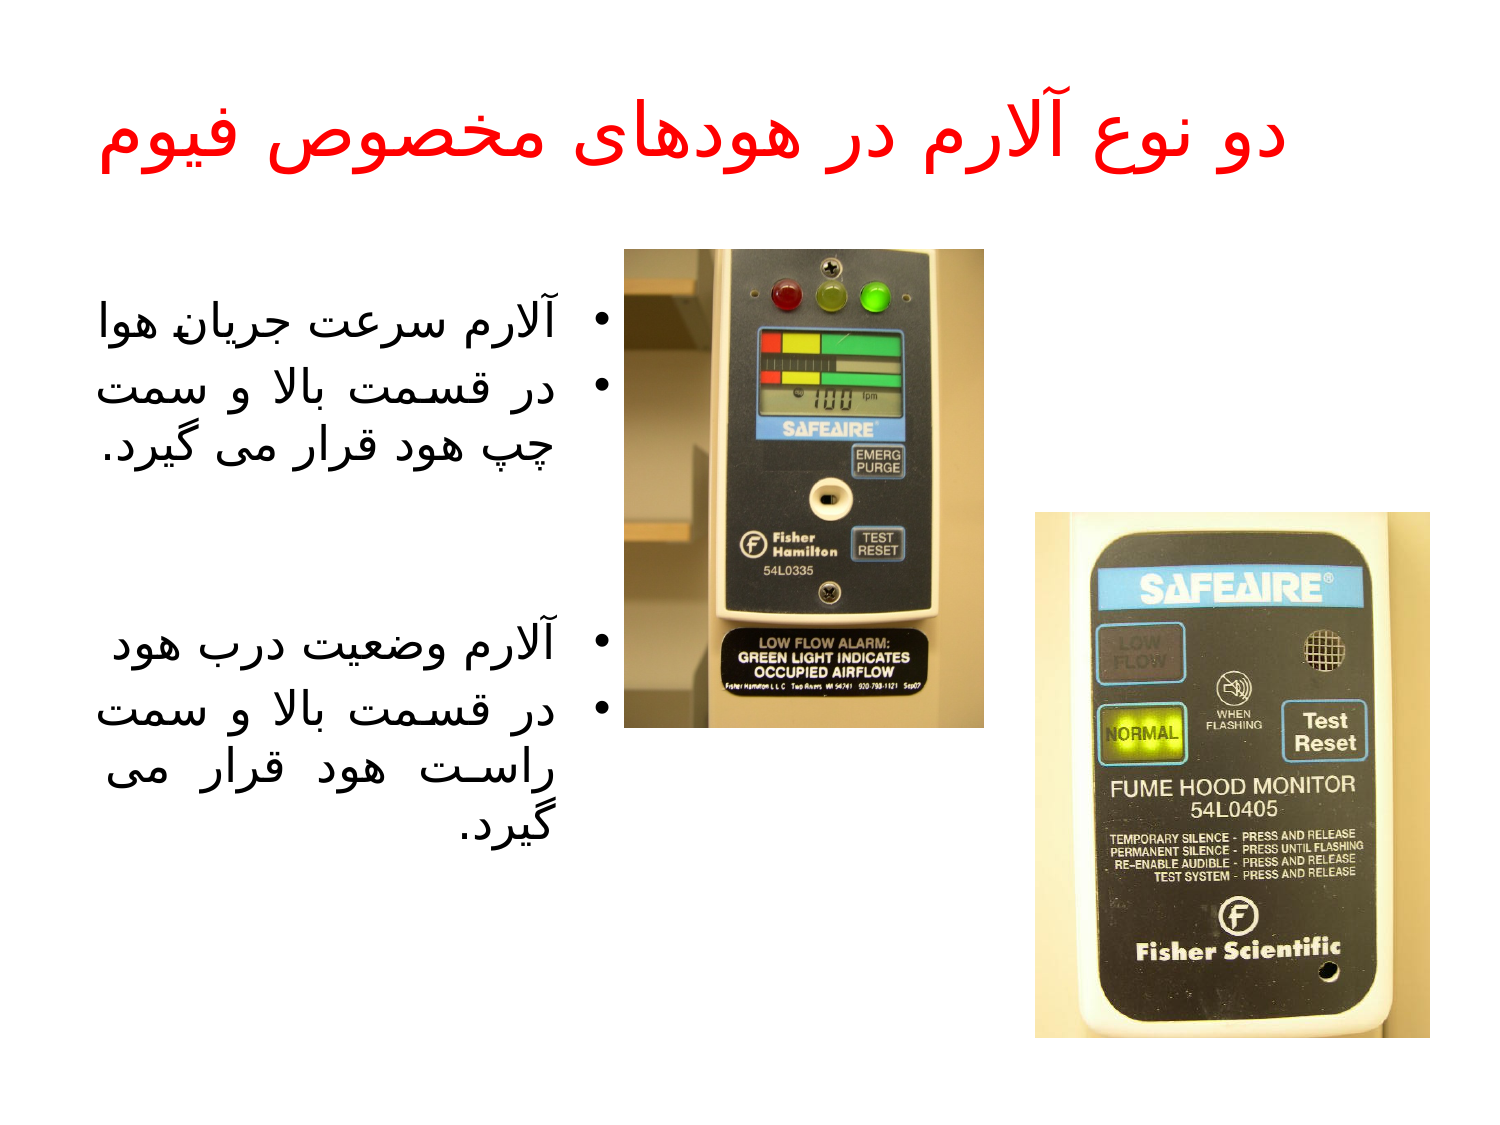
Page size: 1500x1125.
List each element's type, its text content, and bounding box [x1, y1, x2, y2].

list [624, 249, 984, 729]
list آلارم سرعت جریان هوا در قسمت بالا و سمت چپ هود قرار می گیرد. آلارم وضعیت درب هود در قسمت بالا و سمت راست هود قرار می گیرد. [75, 282, 625, 1006]
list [1035, 512, 1430, 1038]
title دو نوع آلارم در هودهای مخصوص فیوم [75, 20, 1313, 233]
